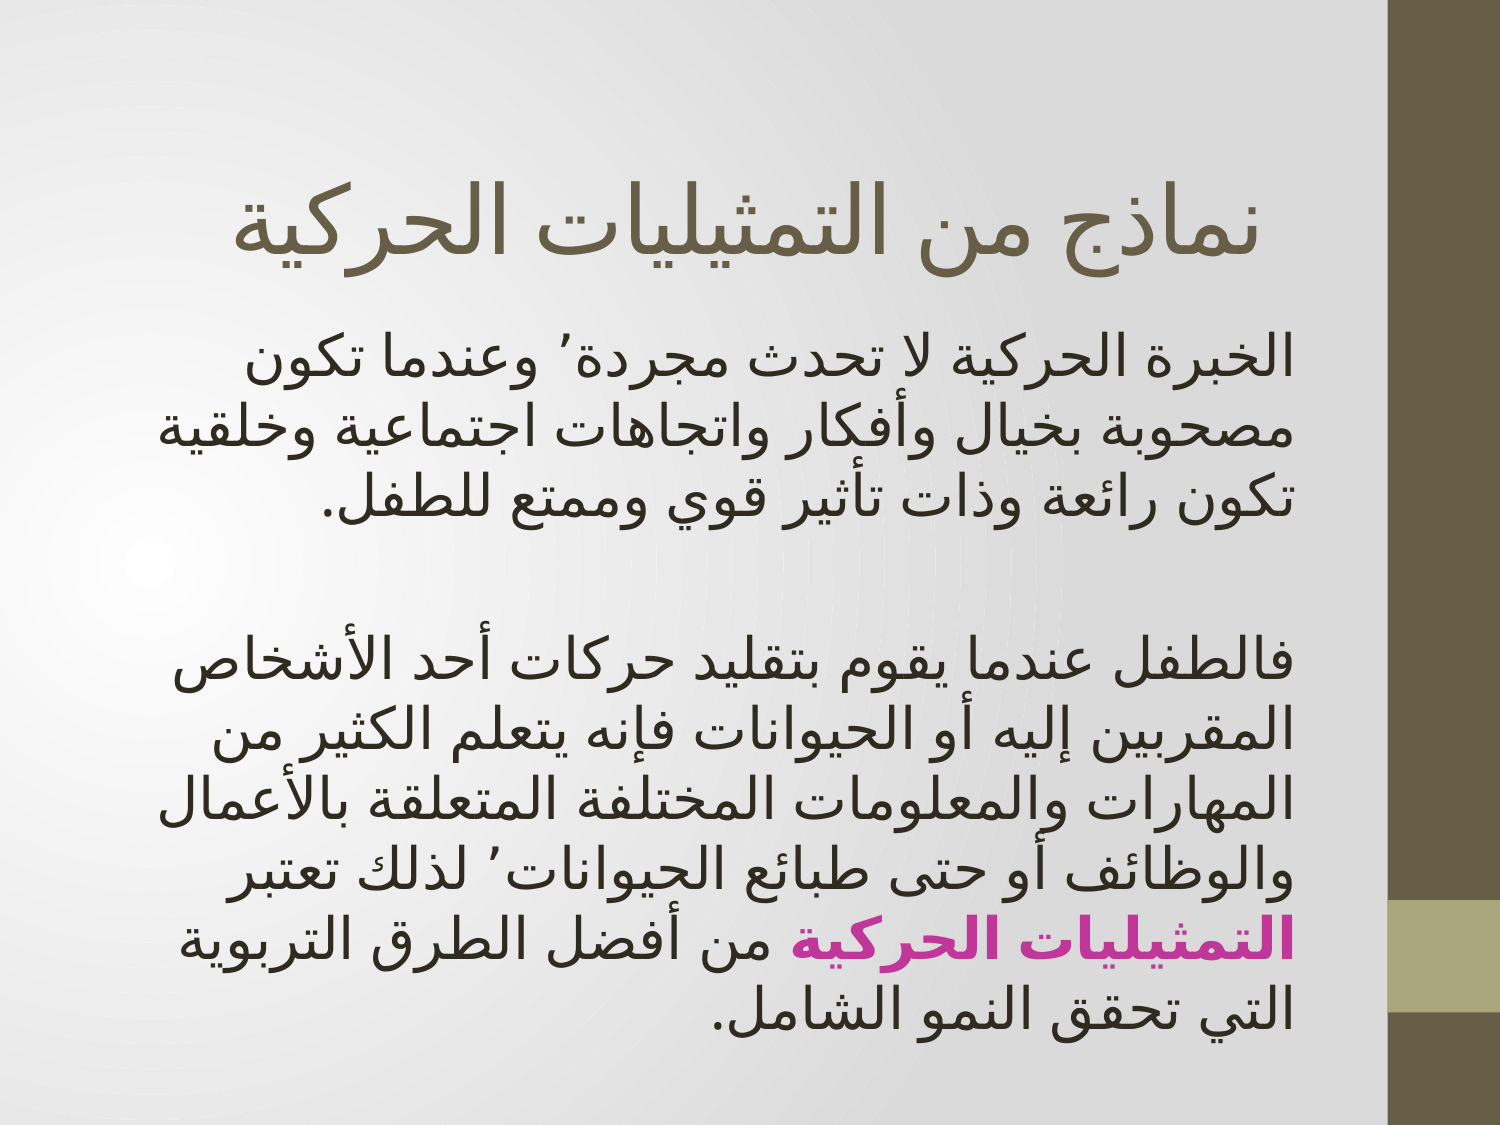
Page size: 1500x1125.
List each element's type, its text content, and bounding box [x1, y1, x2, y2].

title نماذج من التمثيليات الحركية [171, 122, 1324, 310]
list الخبرة الحركية لا تحدث مجردة٬ وعندما تكون مصحوبة بخيال وأفكار واتجاهات اجتماعية وخلقية تكون رائعة وذات تأثير قوي وممتع للطفل. فالطفل عندما يقوم بتقليد حركات أحد الأشخاص المقربين إليه أو الحيوانات فإنه يتعلم الكثير من المهارات والمعلومات المختلفة المتعلقة بالأعمال والوظائف أو حتى طبائع الحيوانات٬ لذلك تعتبر التمثيليات الحركية من أفضل الطرق التربوية التي تحقق النمو الشامل. [88, 310, 1324, 910]
